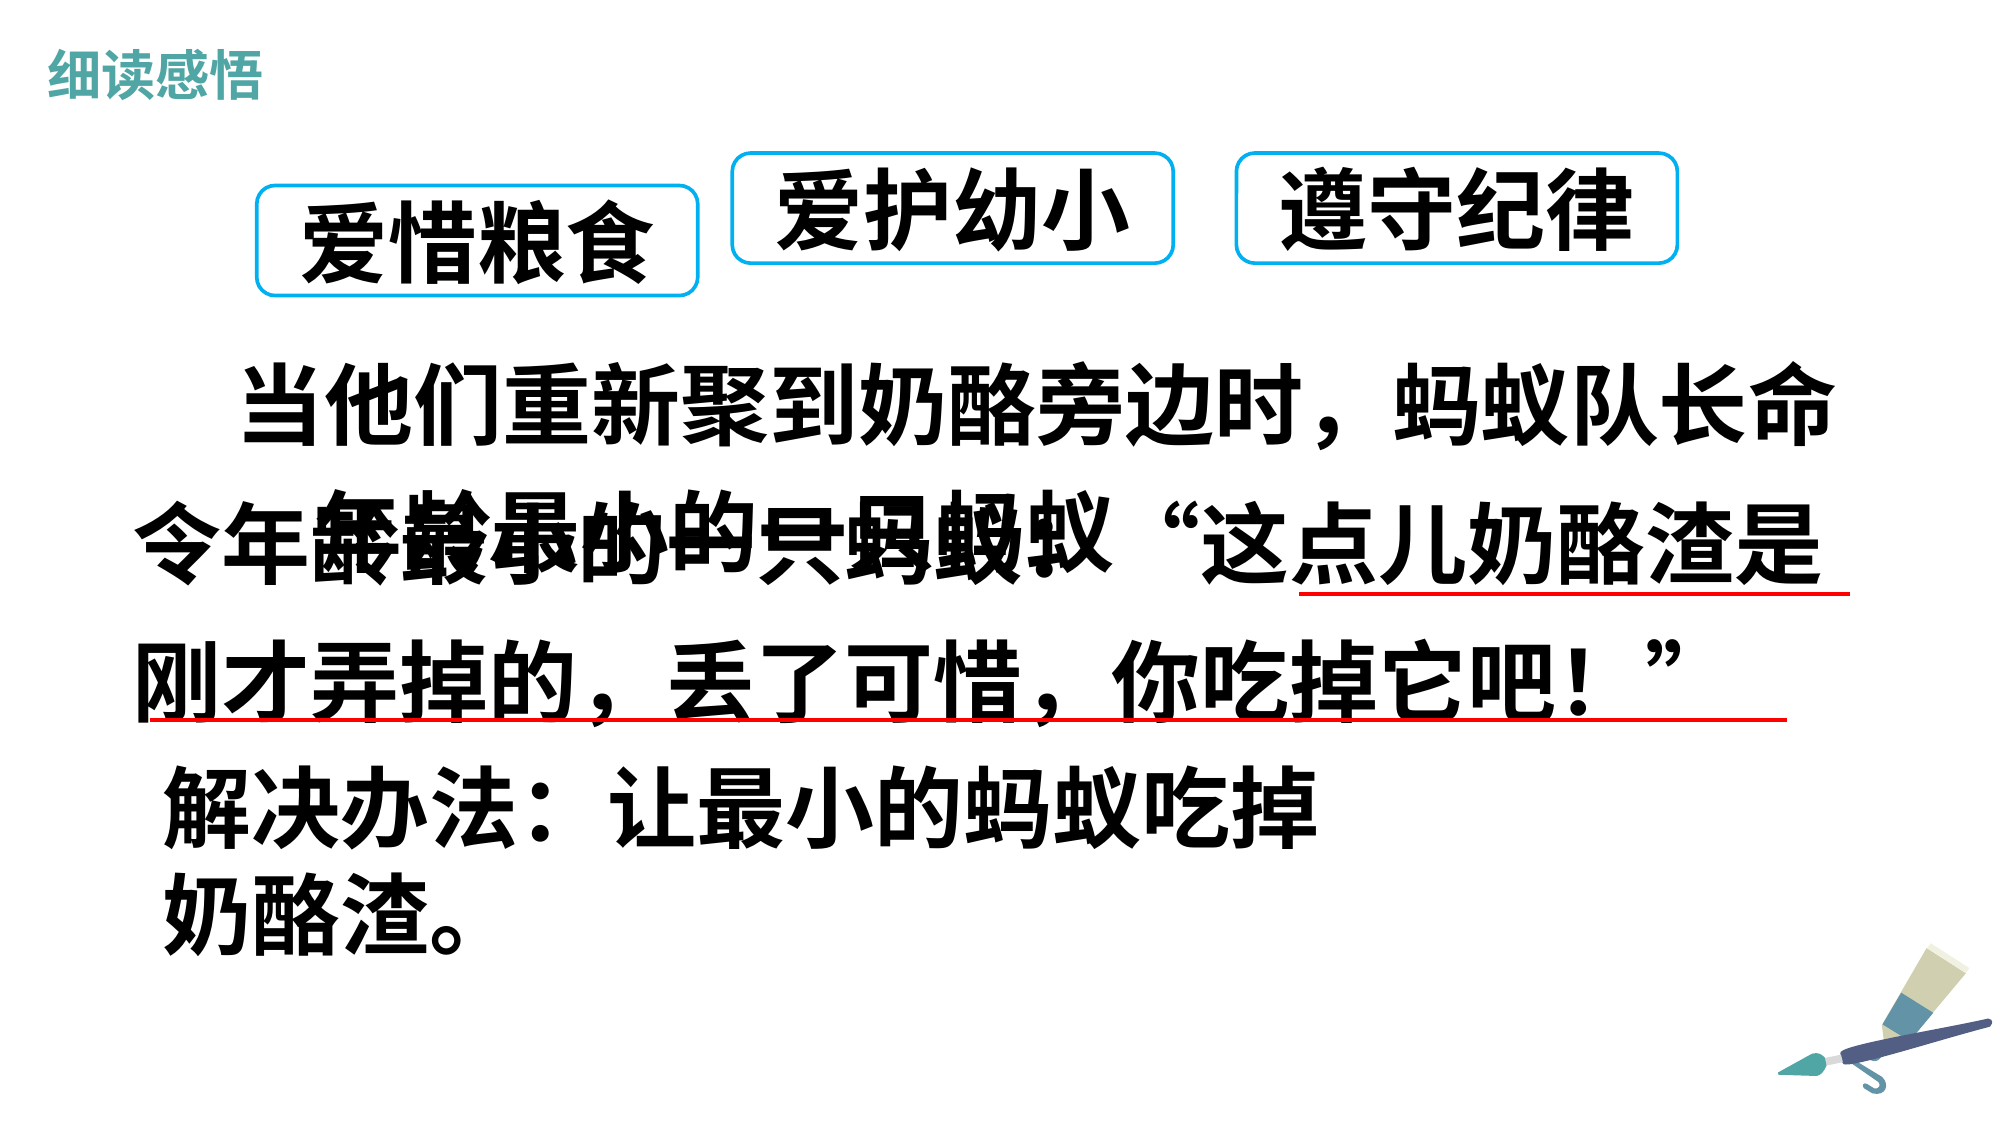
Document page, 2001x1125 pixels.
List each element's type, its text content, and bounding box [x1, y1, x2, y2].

text_box 爱护幼小 [731, 152, 1174, 264]
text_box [1811, 945, 1974, 1125]
text_box 解决办法：让最小的蚂蚁吃掉奶酪渣。 [148, 745, 1338, 974]
text_box 细读感悟 [32, 33, 347, 114]
text_box 爱惜粮食 [256, 184, 699, 297]
text_box 年龄最小的一只蚂蚁 [299, 469, 1131, 591]
text_box 遵守纪律 [1235, 152, 1678, 264]
text_box 当他们重新聚到奶酪旁边时，蚂蚁队长命令年龄最小的一只蚂蚁：“这点儿奶酪渣是刚才弄掉的，丢了可惜，你吃掉它吧！” [118, 310, 1898, 741]
